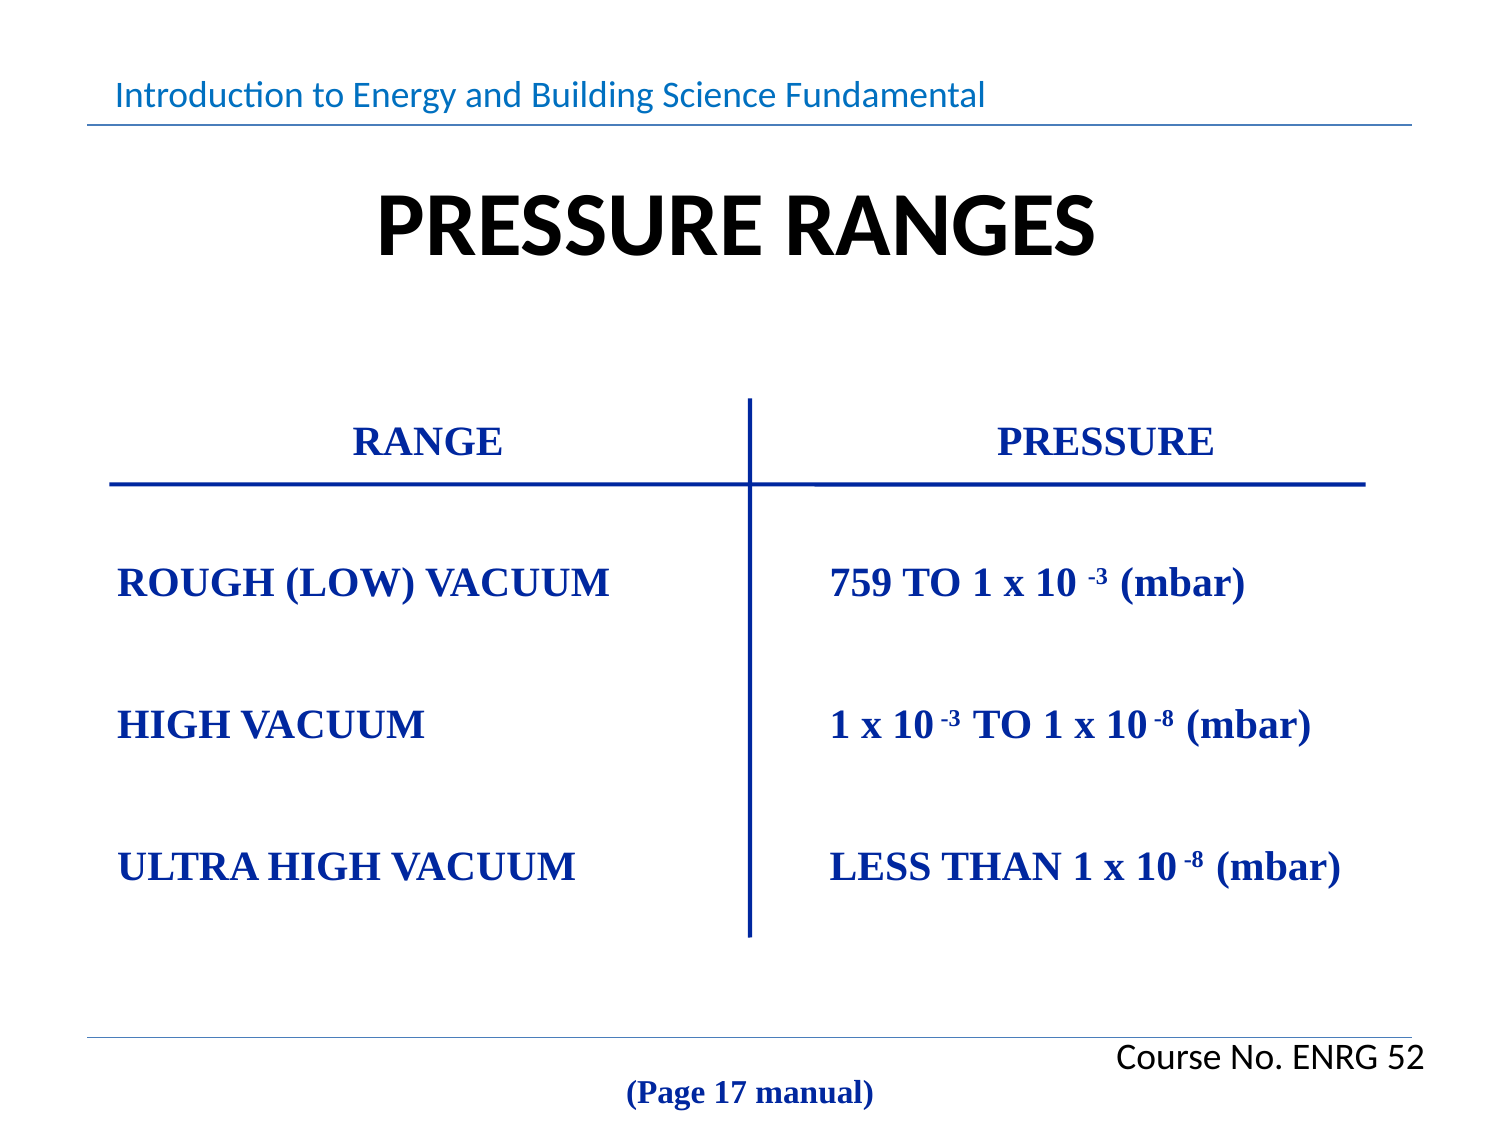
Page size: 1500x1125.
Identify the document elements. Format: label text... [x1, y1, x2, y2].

text_box PRESSURE 759 TO 1 x 10 -3 (mbar) 1 x 10 -3 TO 1 x 10 -8 (mbar) LESS THAN 1 x 10 -8 (mbar) [814, 406, 1398, 896]
text_box (Page 17 manual) [611, 1063, 889, 1118]
title PRESSURE RANGES [62, 125, 1413, 313]
text_box RANGE ROUGH (LOW) VACUUM HIGH VACUUM ULTRA HIGH VACUUM [102, 406, 750, 896]
